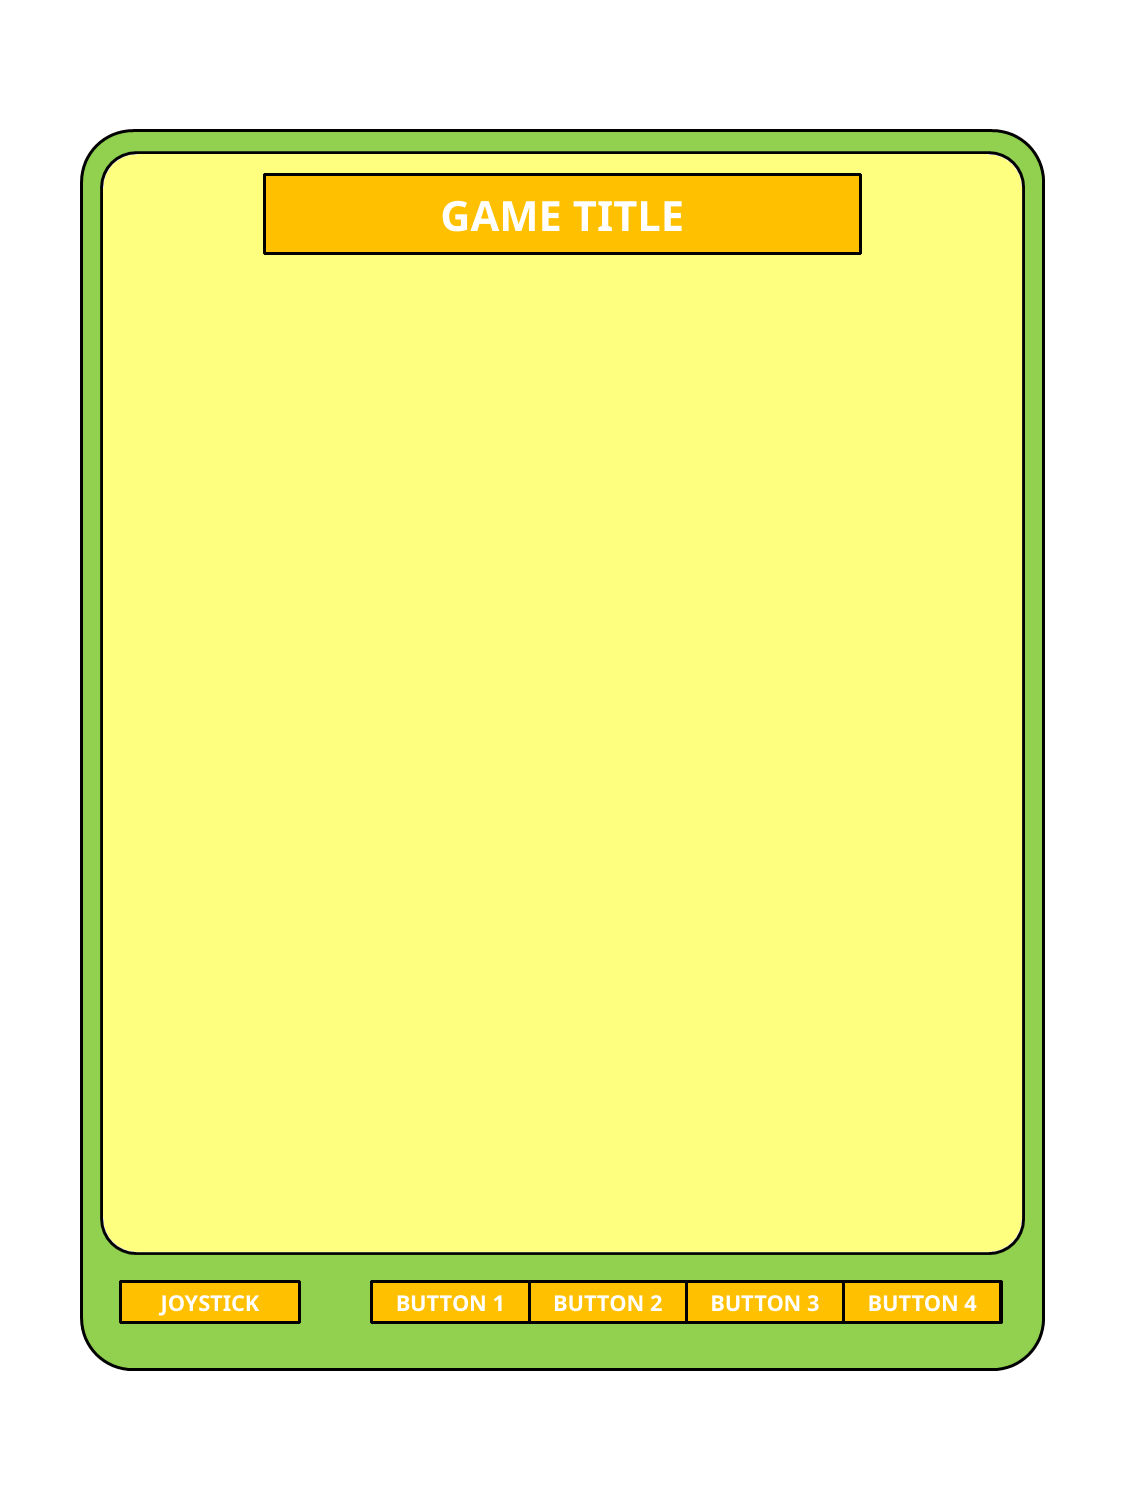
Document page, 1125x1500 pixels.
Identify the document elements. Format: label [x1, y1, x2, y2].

text_box [80, 129, 1045, 1371]
